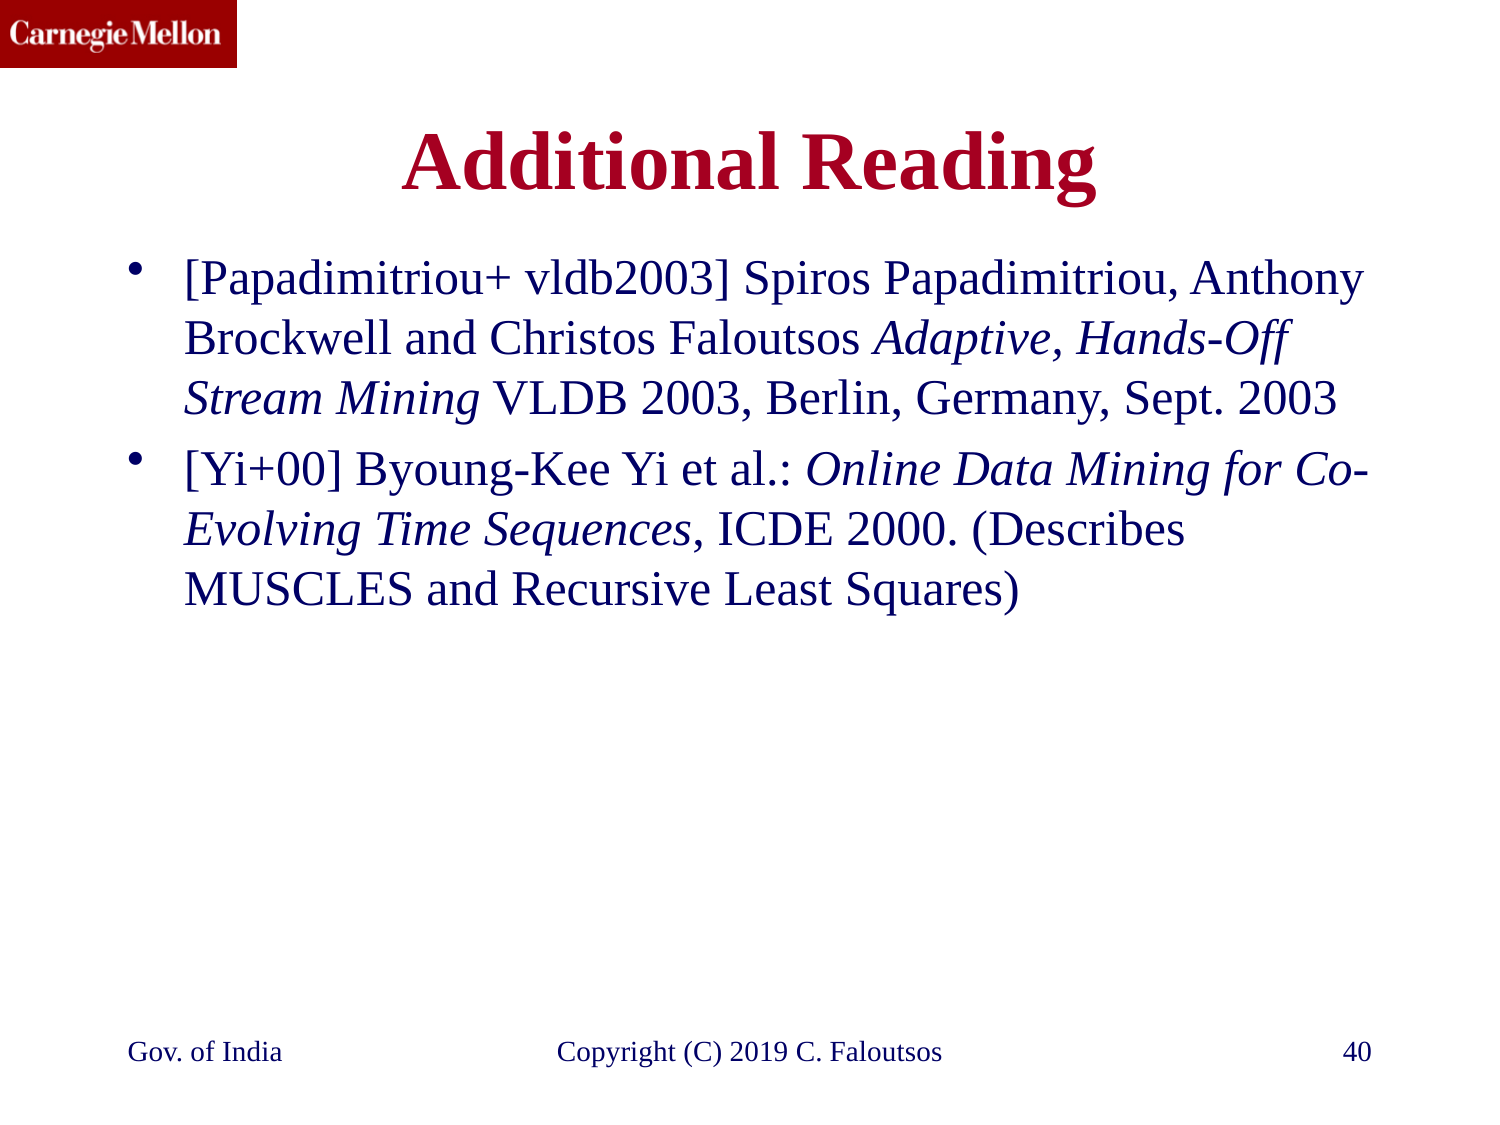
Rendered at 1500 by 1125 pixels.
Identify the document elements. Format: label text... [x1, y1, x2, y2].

title Additional Reading [112, 99, 1388, 213]
footer Copyright (C) 2019 C. Faloutsos [512, 1024, 988, 1101]
slide_number 40 [1074, 1024, 1388, 1101]
slide_number Gov. of India [112, 1024, 426, 1101]
list [Papadimitriou+ vldb2003] Spiros Papadimitriou, Anthony Brockwell and Christos Faloutsos Adaptive, Hands-Off Stream Mining VLDB 2003, Berlin, Germany, Sept. 2003 [Yi+00] Byoung-Kee Yi et al.: Online Data Mining for Co-Evolving Time Sequences, ICDE 2000. (Describes MUSCLES and Recursive Least Squares) [112, 237, 1388, 1001]
picture [0, 0, 237, 68]
